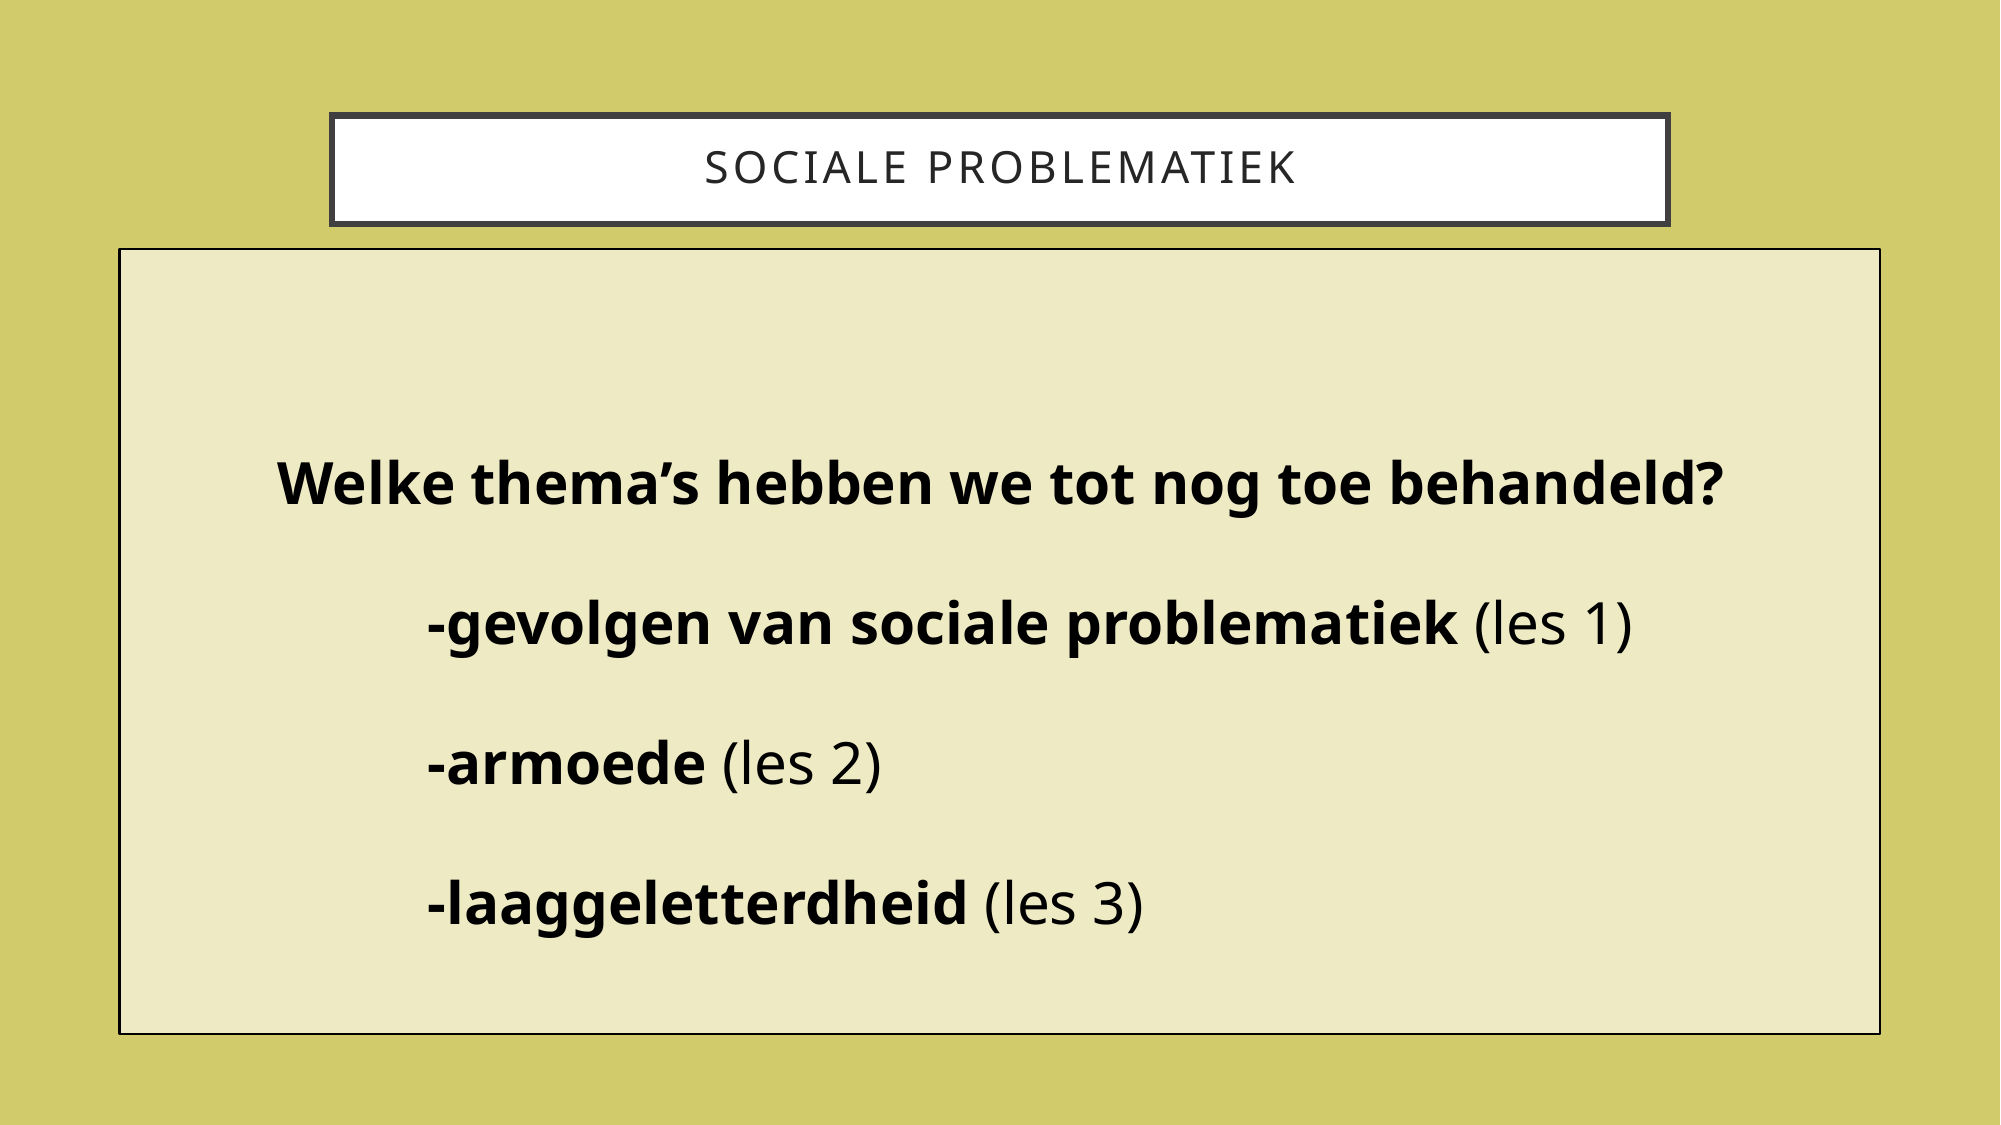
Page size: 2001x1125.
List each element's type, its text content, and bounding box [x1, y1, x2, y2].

text_box Welke thema’s hebben we tot nog toe behandeld? -gevolgen van sociale problematiek (les 1) -armoede (les 2) -laaggeletterdheid (les 3) [263, 438, 1843, 1014]
text_box [118, 248, 1881, 1035]
title Sociale problematiek [329, 112, 1671, 227]
